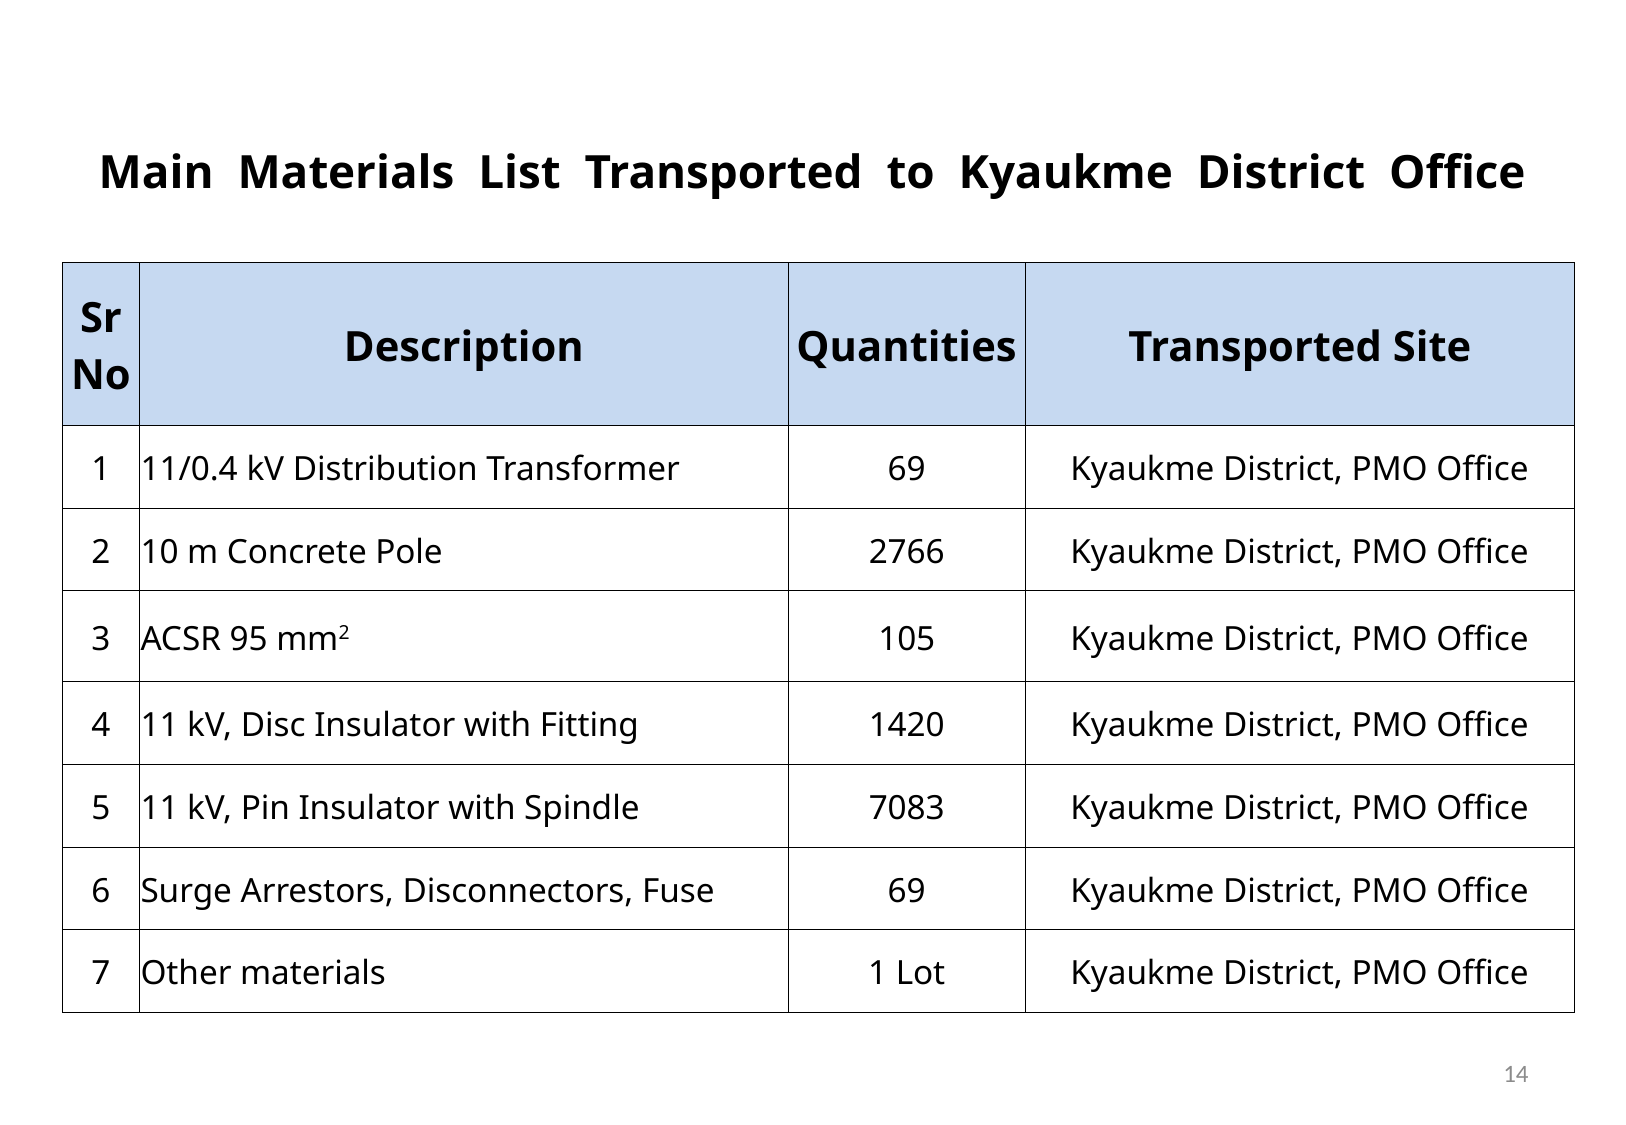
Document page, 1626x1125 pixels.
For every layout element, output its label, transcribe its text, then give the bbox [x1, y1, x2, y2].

table_cell 10 m Concrete Pole [140, 509, 788, 590]
table_cell 5 [63, 765, 139, 847]
table_cell 11 kV, Pin Insulator with Spindle [140, 765, 788, 847]
table_header Sr No [63, 263, 139, 425]
table_cell 6 [63, 848, 139, 929]
table_cell 2 [63, 509, 139, 590]
table_header Quantities [789, 263, 1025, 425]
title Main Materials List Transported to Kyaukme District Office [81, 112, 1544, 213]
table_cell Kyaukme District, PMO Office [1026, 509, 1574, 590]
table_cell Kyaukme District, PMO Office [1026, 426, 1574, 508]
table_cell 105 [789, 591, 1025, 681]
table_header Description [140, 263, 788, 425]
table_cell 7083 [789, 765, 1025, 847]
table_cell 69 [789, 426, 1025, 508]
table_cell 3 [63, 591, 139, 681]
table_cell Kyaukme District, PMO Office [1026, 591, 1574, 681]
slide_number 14 [1164, 1042, 1544, 1103]
table_cell 1 [63, 426, 139, 508]
table_cell Kyaukme District, PMO Office [1026, 848, 1574, 929]
table_header Transported Site [1026, 263, 1574, 425]
table_cell 4 [63, 682, 139, 764]
table_cell Kyaukme District, PMO Office [1026, 930, 1574, 1012]
table_cell 2766 [789, 509, 1025, 590]
table_cell ACSR 95 mm2 [140, 591, 788, 681]
table_cell Kyaukme District, PMO Office [1026, 765, 1574, 847]
table_cell 7 [63, 930, 139, 1012]
table_cell Other materials [140, 930, 788, 1012]
table_cell 11 kV, Disc Insulator with Fitting [140, 682, 788, 764]
table_cell 11/0.4 kV Distribution Transformer [140, 426, 788, 508]
table_cell 1 Lot [789, 930, 1025, 1012]
table_cell Kyaukme District, PMO Office [1026, 682, 1574, 764]
table_cell Surge Arrestors, Disconnectors, Fuse [140, 848, 788, 929]
table_cell 69 [789, 848, 1025, 929]
table_cell 1420 [789, 682, 1025, 764]
